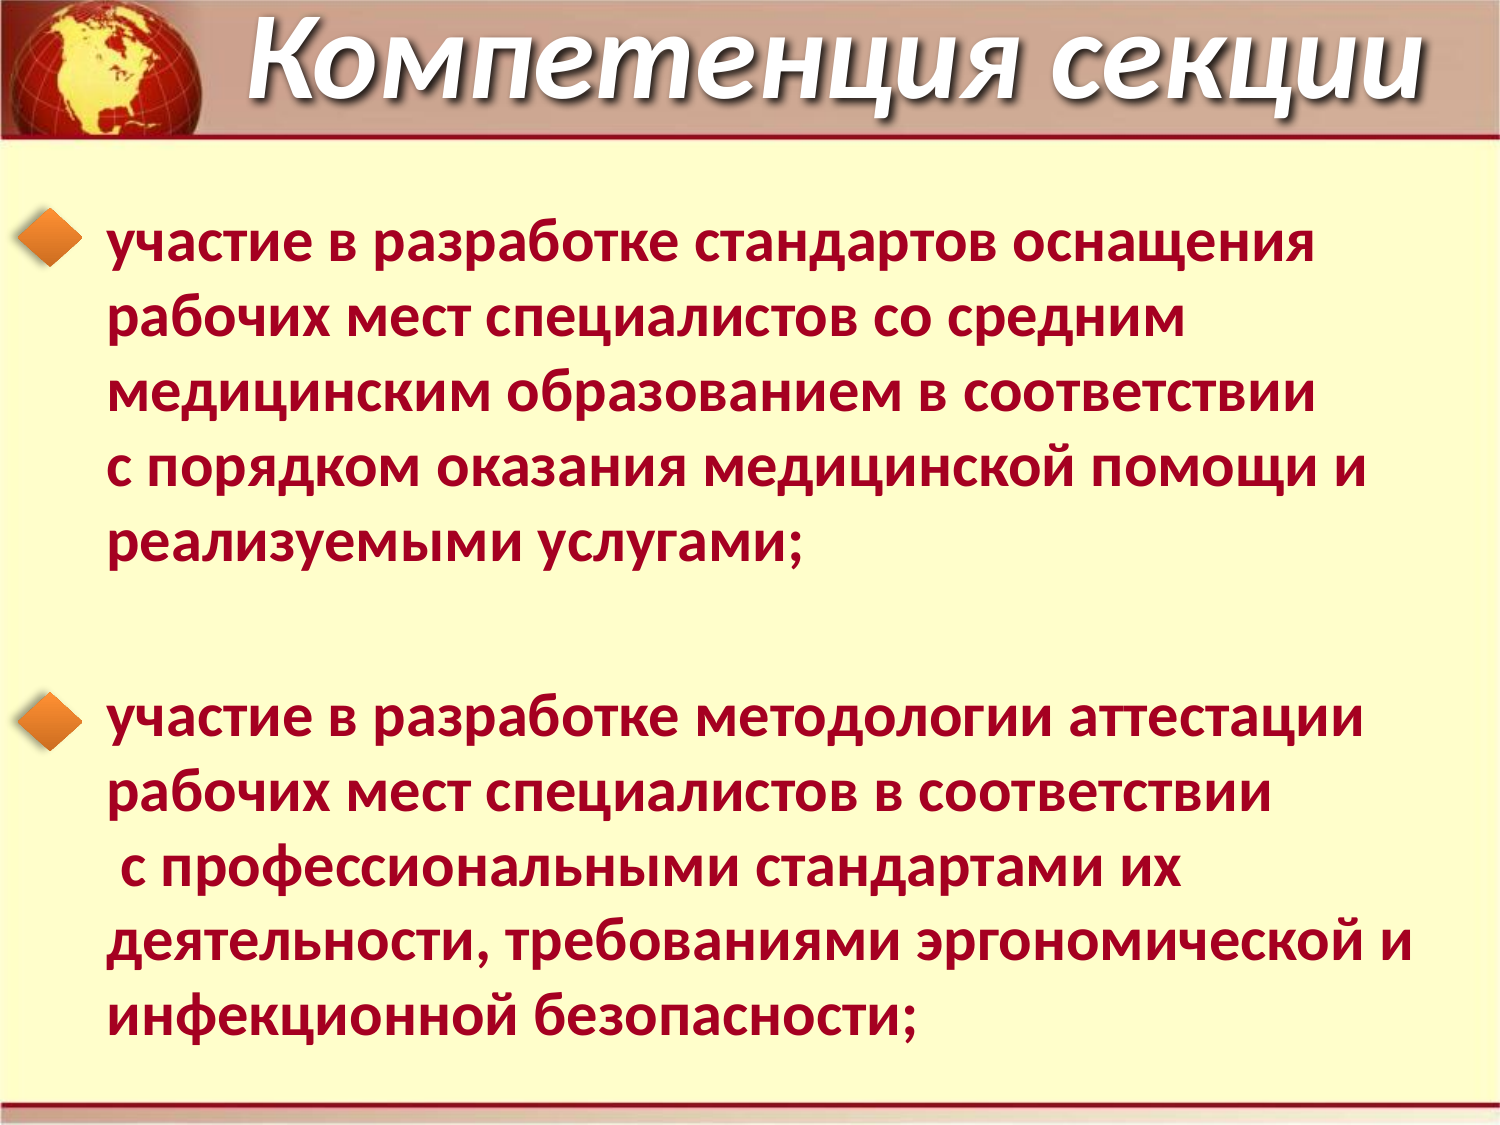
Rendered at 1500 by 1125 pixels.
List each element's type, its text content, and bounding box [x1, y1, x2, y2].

text_box Компетенция секции [171, 0, 1500, 134]
text_box участие в разработке стандартов оснащения рабочих мест специалистов со средним медицинским образованием в соответствии с порядком оказания медицинской помощи и реализуемыми услугами; участие в разработке методологии аттестации рабочих мест специалистов в соответствии с профессиональными стандартами их деятельности, требованиями эргономической и инфекционной безопасности; [76, 191, 1500, 1049]
picture [0, 0, 1500, 1125]
text_box [17, 208, 83, 268]
text_box [17, 692, 83, 752]
